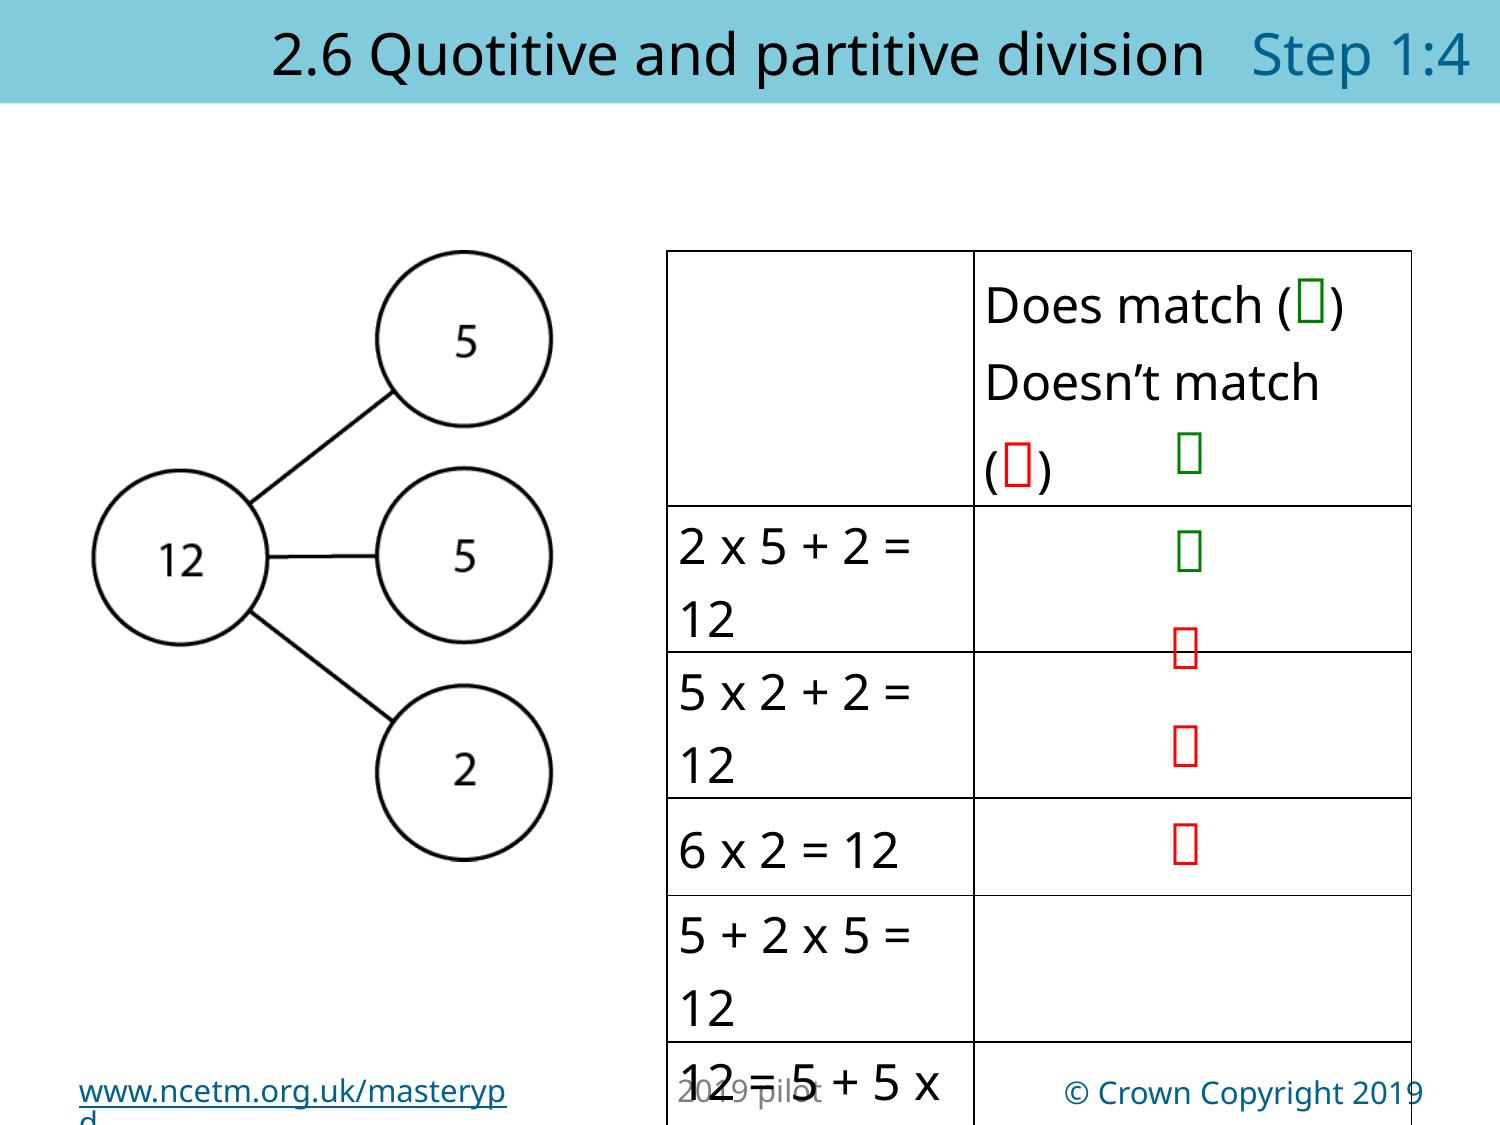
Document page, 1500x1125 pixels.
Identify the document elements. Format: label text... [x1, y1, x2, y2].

table_cell 5 x 2 + 2 = 12 [893, 653, 973, 797]
table_cell 6 x 2 = 12 [668, 799, 973, 895]
text_box  [1157, 408, 1223, 494]
table_cell [975, 1043, 1411, 1125]
table_cell 12 = 5 + 5 x 2 [668, 1043, 973, 1125]
table_cell [975, 507, 1411, 651]
table_cell 5 + 2 x 5 = 12 [668, 896, 973, 1041]
picture [0, 250, 888, 862]
text_box  [1153, 604, 1219, 689]
table_cell 2 x 5 + 2 = 12 [893, 507, 973, 651]
table_cell [975, 653, 1411, 797]
table_header Does match () Doesn’t match () [975, 252, 1411, 505]
text_box  [1153, 799, 1219, 885]
text_box  [1153, 701, 1219, 787]
table_cell [975, 799, 1411, 895]
table_cell [975, 896, 1411, 1041]
list 2.6 Quotitive and partitive division Step 1:4 [0, 0, 1500, 104]
text_box  [1157, 506, 1223, 592]
table_header [892, 252, 973, 505]
